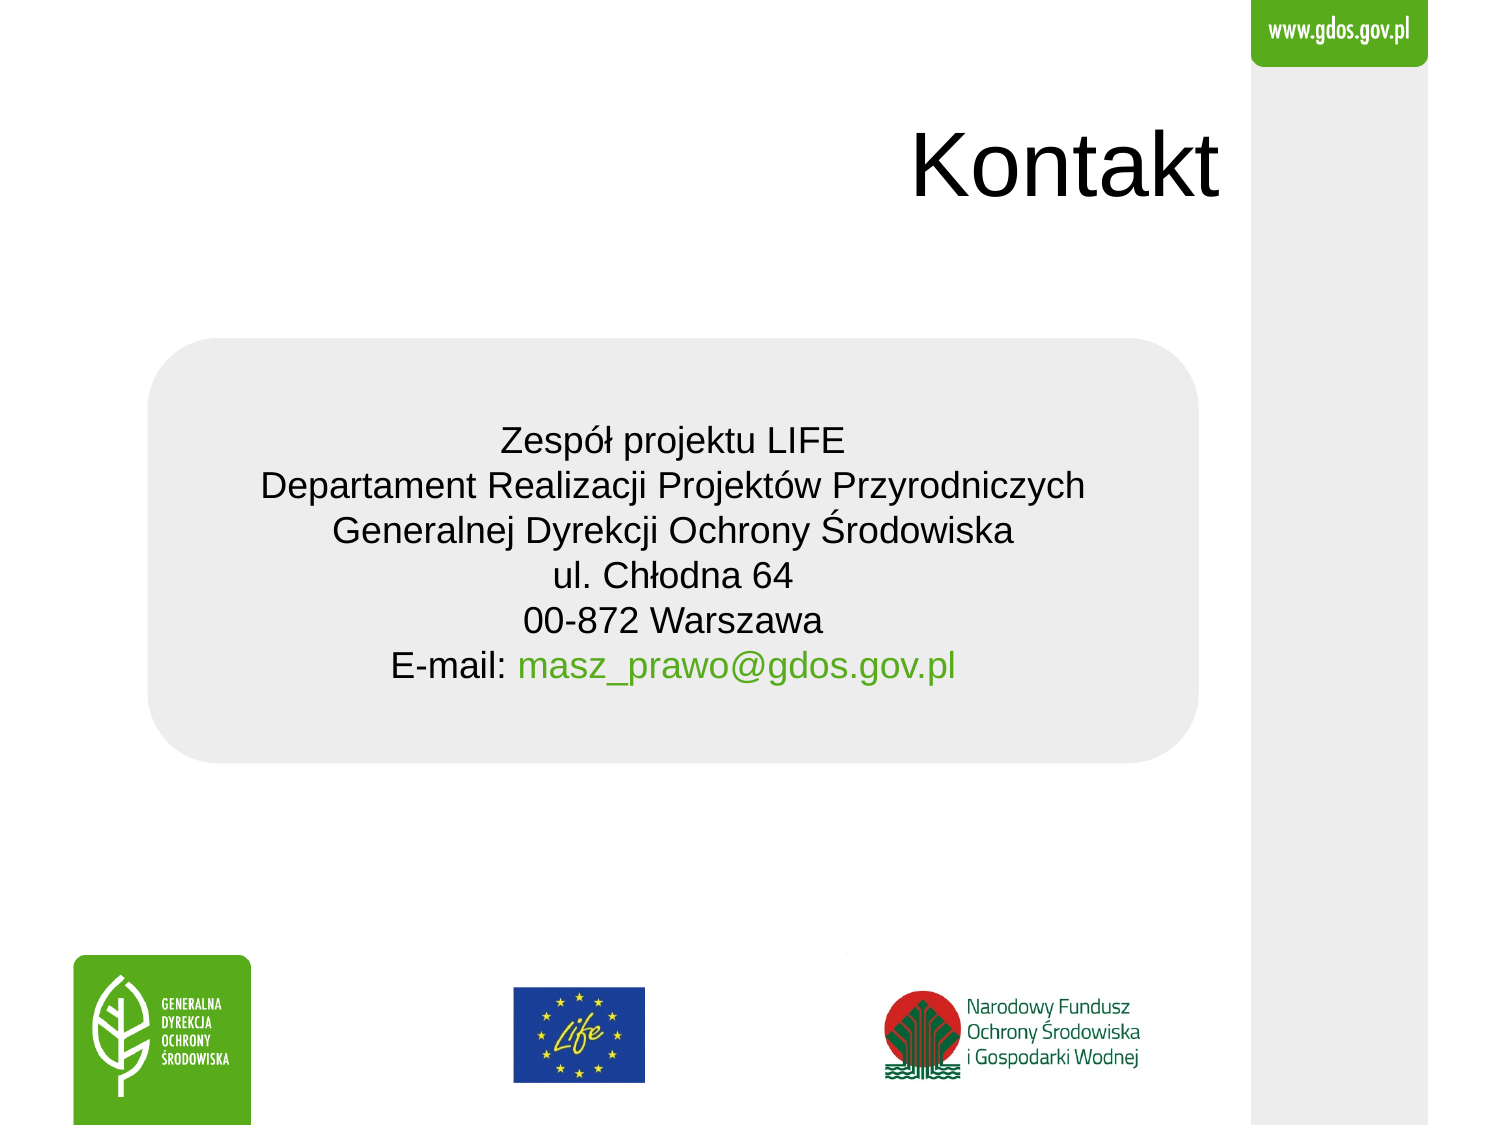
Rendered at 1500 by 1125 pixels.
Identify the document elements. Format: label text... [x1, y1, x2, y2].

text_box Zespół projektu LIFE Departament Realizacji Projektów Przyrodniczych Generalnej Dyrekcji Ochrony Środowiska ul. Chłodna 64 00-872 Warszawa E-mail: masz_prawo@gdos.gov.pl [145, 335, 1201, 766]
picture [0, 0, 1500, 1125]
title Kontakt [0, 66, 1236, 254]
